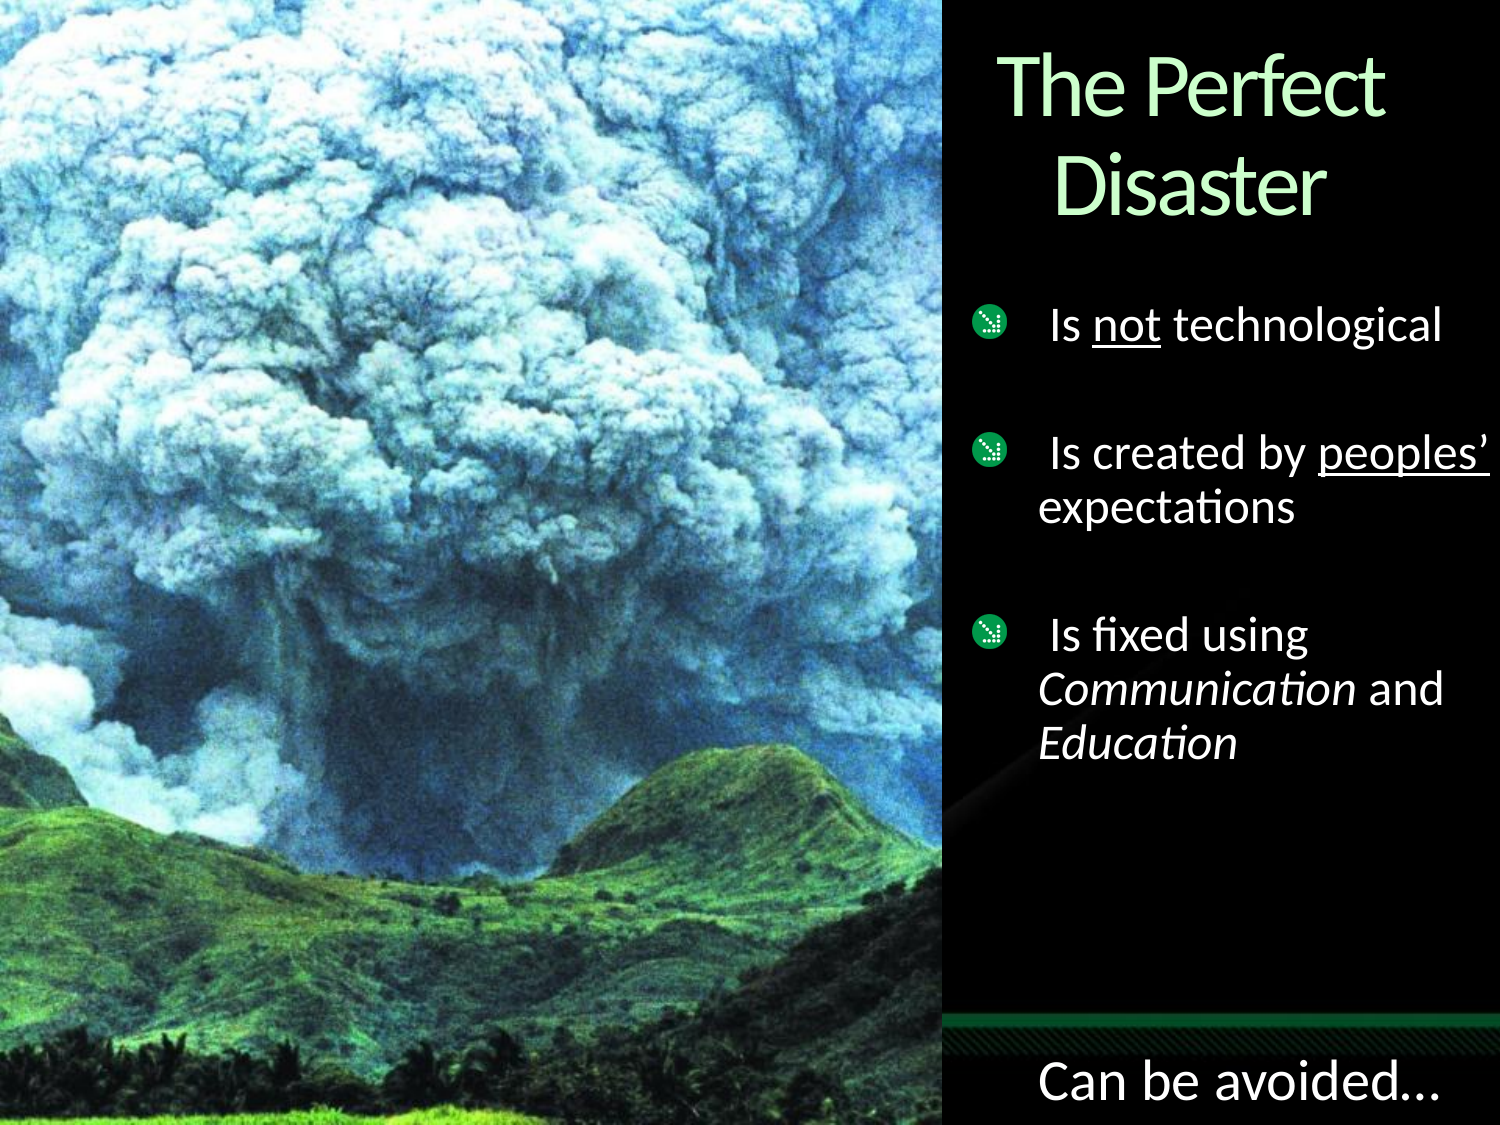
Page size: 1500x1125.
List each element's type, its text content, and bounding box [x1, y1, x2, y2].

list Is not technological Is created by peoples’ expectations Is fixed using Communication and Education [972, 298, 1500, 994]
picture [0, 0, 1500, 1125]
title The Perfect Disaster [948, 37, 1438, 147]
text_box Can be avoided… [966, 1049, 1500, 1113]
